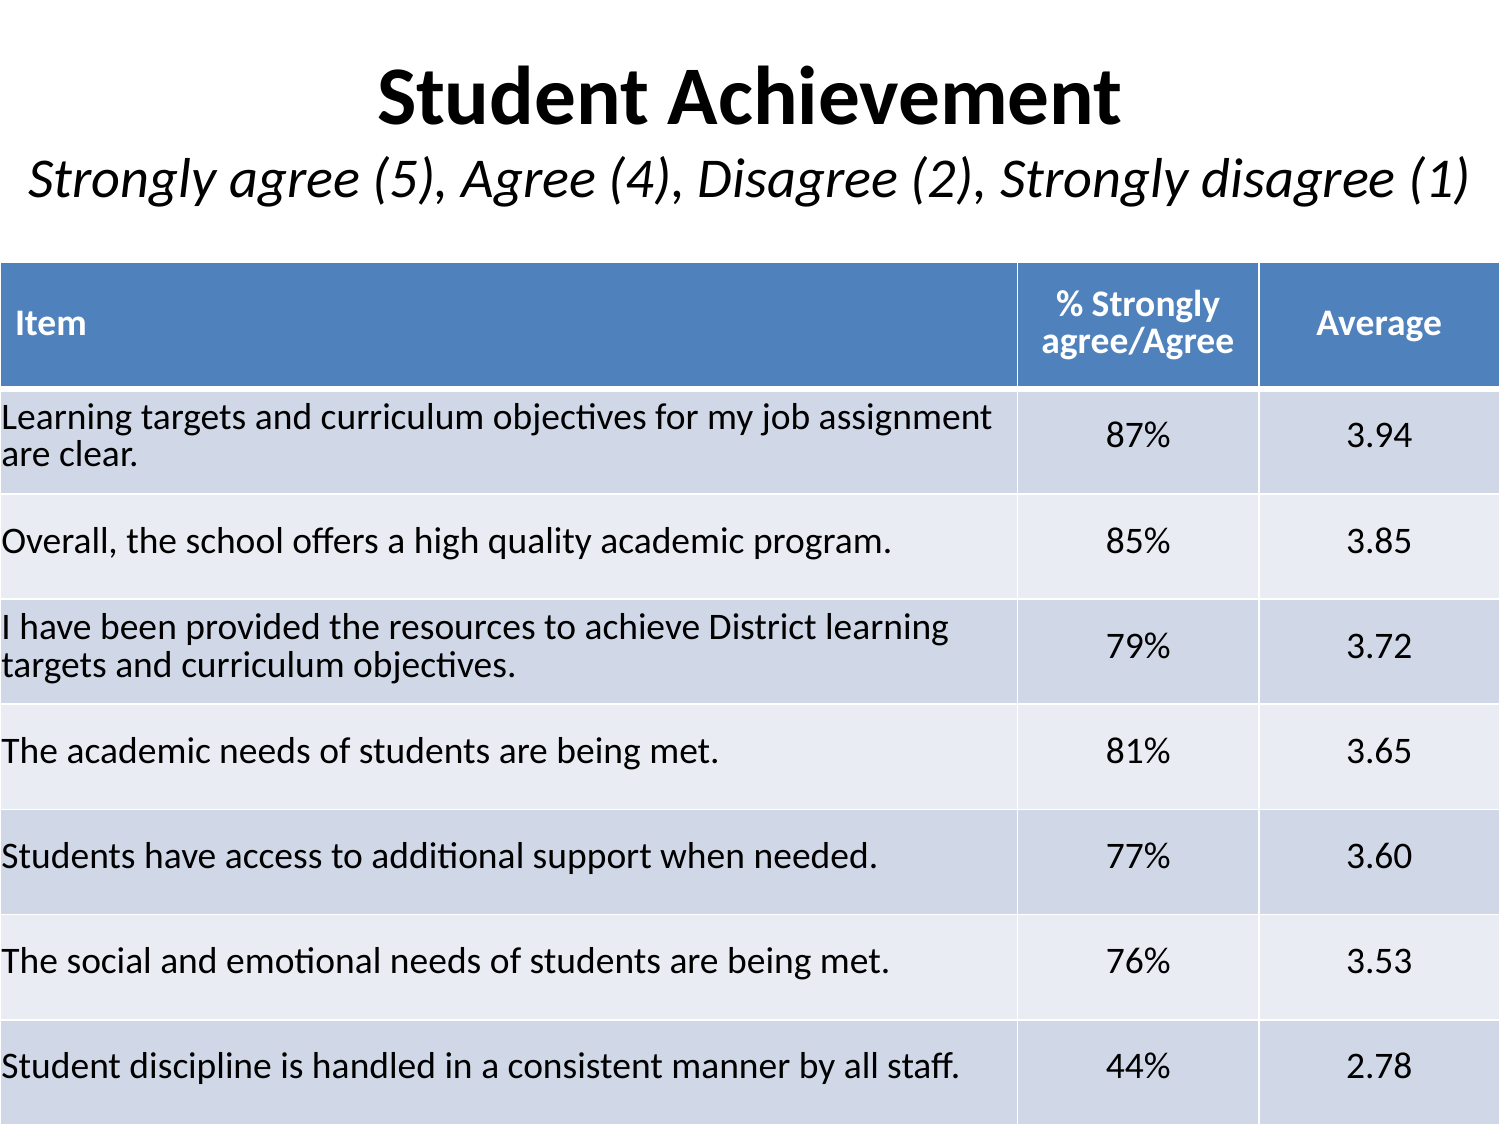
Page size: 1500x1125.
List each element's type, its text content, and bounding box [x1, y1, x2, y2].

table_cell 3.60 [1260, 810, 1499, 914]
table_cell 3.72 [1260, 600, 1499, 703]
table_cell Learning targets and curriculum objectives for my job assignment are clear. [1, 392, 1017, 493]
table_cell Student discipline is handled in a consistent manner by all staff. [1, 1021, 1017, 1124]
table_cell 87% [1018, 392, 1258, 493]
table_cell 44% [1018, 1021, 1258, 1124]
table_cell 76% [1018, 915, 1258, 1019]
table_cell 3.85 [1260, 495, 1499, 598]
table_header Average [1260, 263, 1499, 386]
table_cell Students have access to additional support when needed. [1, 810, 1017, 914]
table_cell 3.94 [1260, 392, 1499, 493]
table_cell 81% [1018, 705, 1258, 809]
table_cell 3.65 [1260, 705, 1499, 809]
table_cell 85% [1018, 495, 1258, 598]
table_cell I have been provided the resources to achieve District learning targets and curriculum objectives. [1, 600, 1017, 703]
table_cell 79% [1018, 600, 1258, 703]
table_cell 77% [1018, 810, 1258, 914]
table_cell The social and emotional needs of students are being met. [1, 915, 1017, 1019]
table_cell 3.53 [1260, 915, 1499, 1019]
table_header % Strongly agree/Agree [1018, 263, 1258, 386]
table_cell 2.78 [1260, 1021, 1499, 1124]
title Student Achievement Strongly agree (5), Agree (4), Disagree (2), Strongly disagree (1) [0, 0, 1500, 250]
table_header Item [1, 263, 1017, 386]
table_cell Overall, the school offers a high quality academic program. [1, 495, 1017, 598]
table_cell The academic needs of students are being met. [1, 705, 1017, 809]
